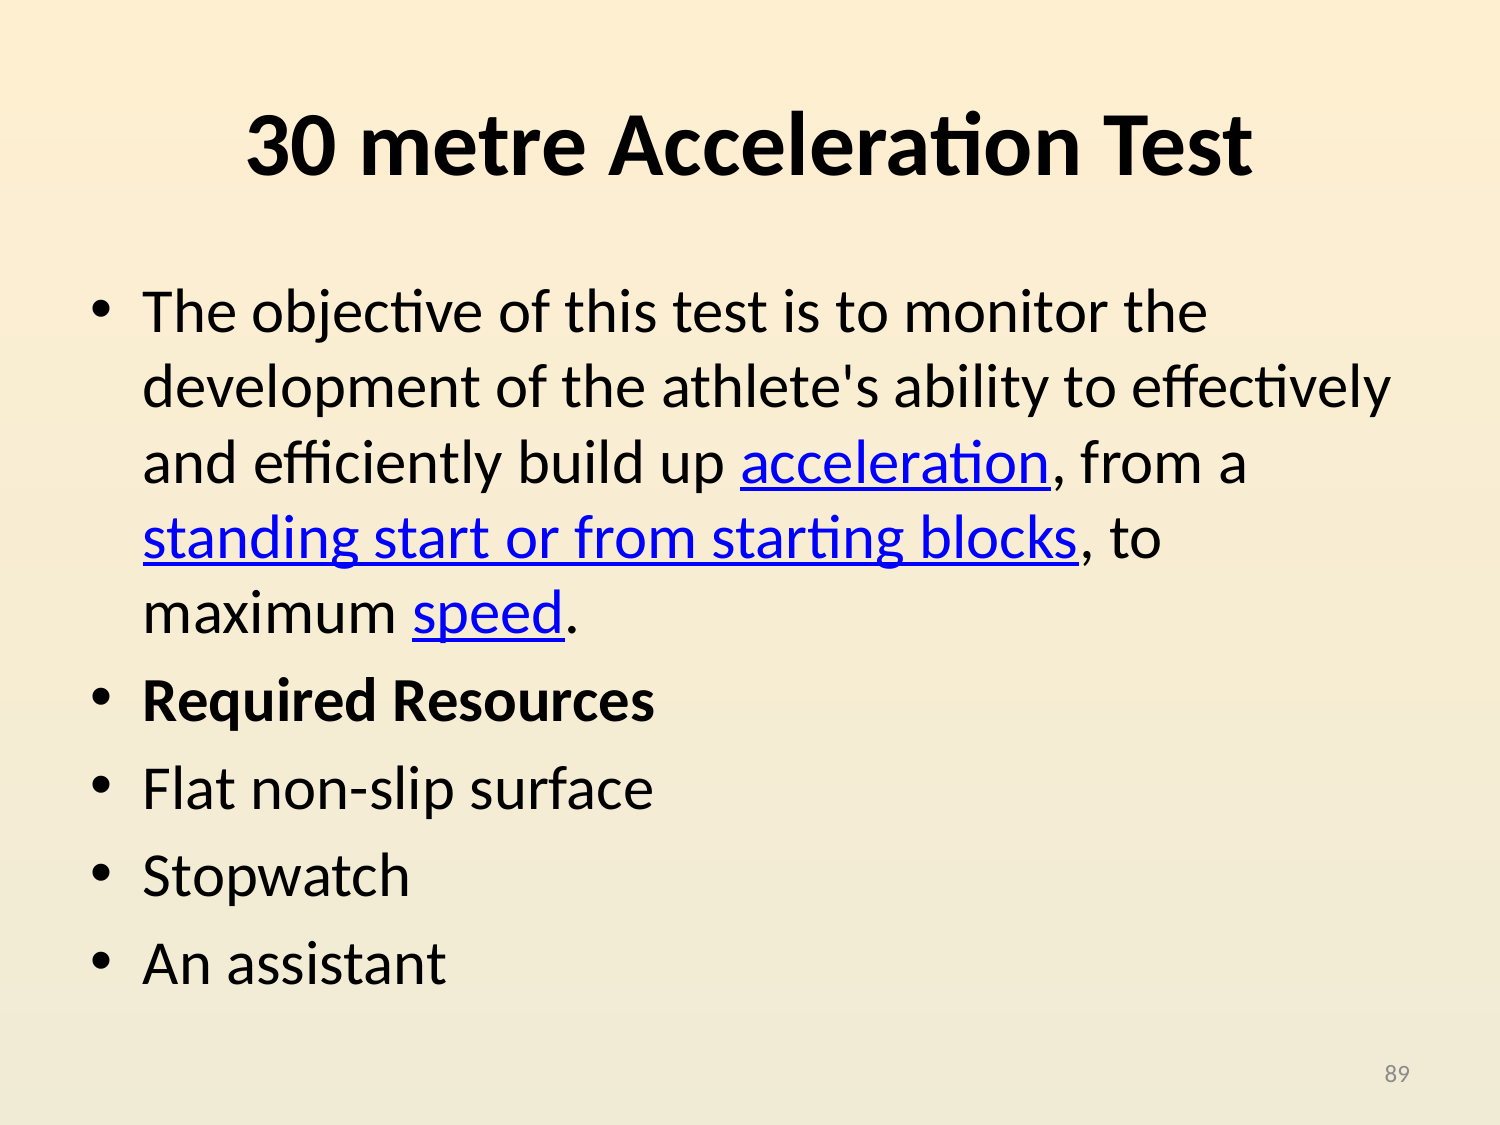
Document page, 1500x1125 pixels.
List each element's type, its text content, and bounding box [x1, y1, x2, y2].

title 30 metre Acceleration Test [75, 45, 1425, 233]
list The objective of this test is to monitor the development of the athlete's ability to effectively and efficiently build up acceleration, from a standing start or from starting blocks, to maximum speed. Required Resources Flat non-slip surface Stopwatch An assistant [75, 262, 1425, 1005]
slide_number 89 [1074, 1042, 1425, 1103]
